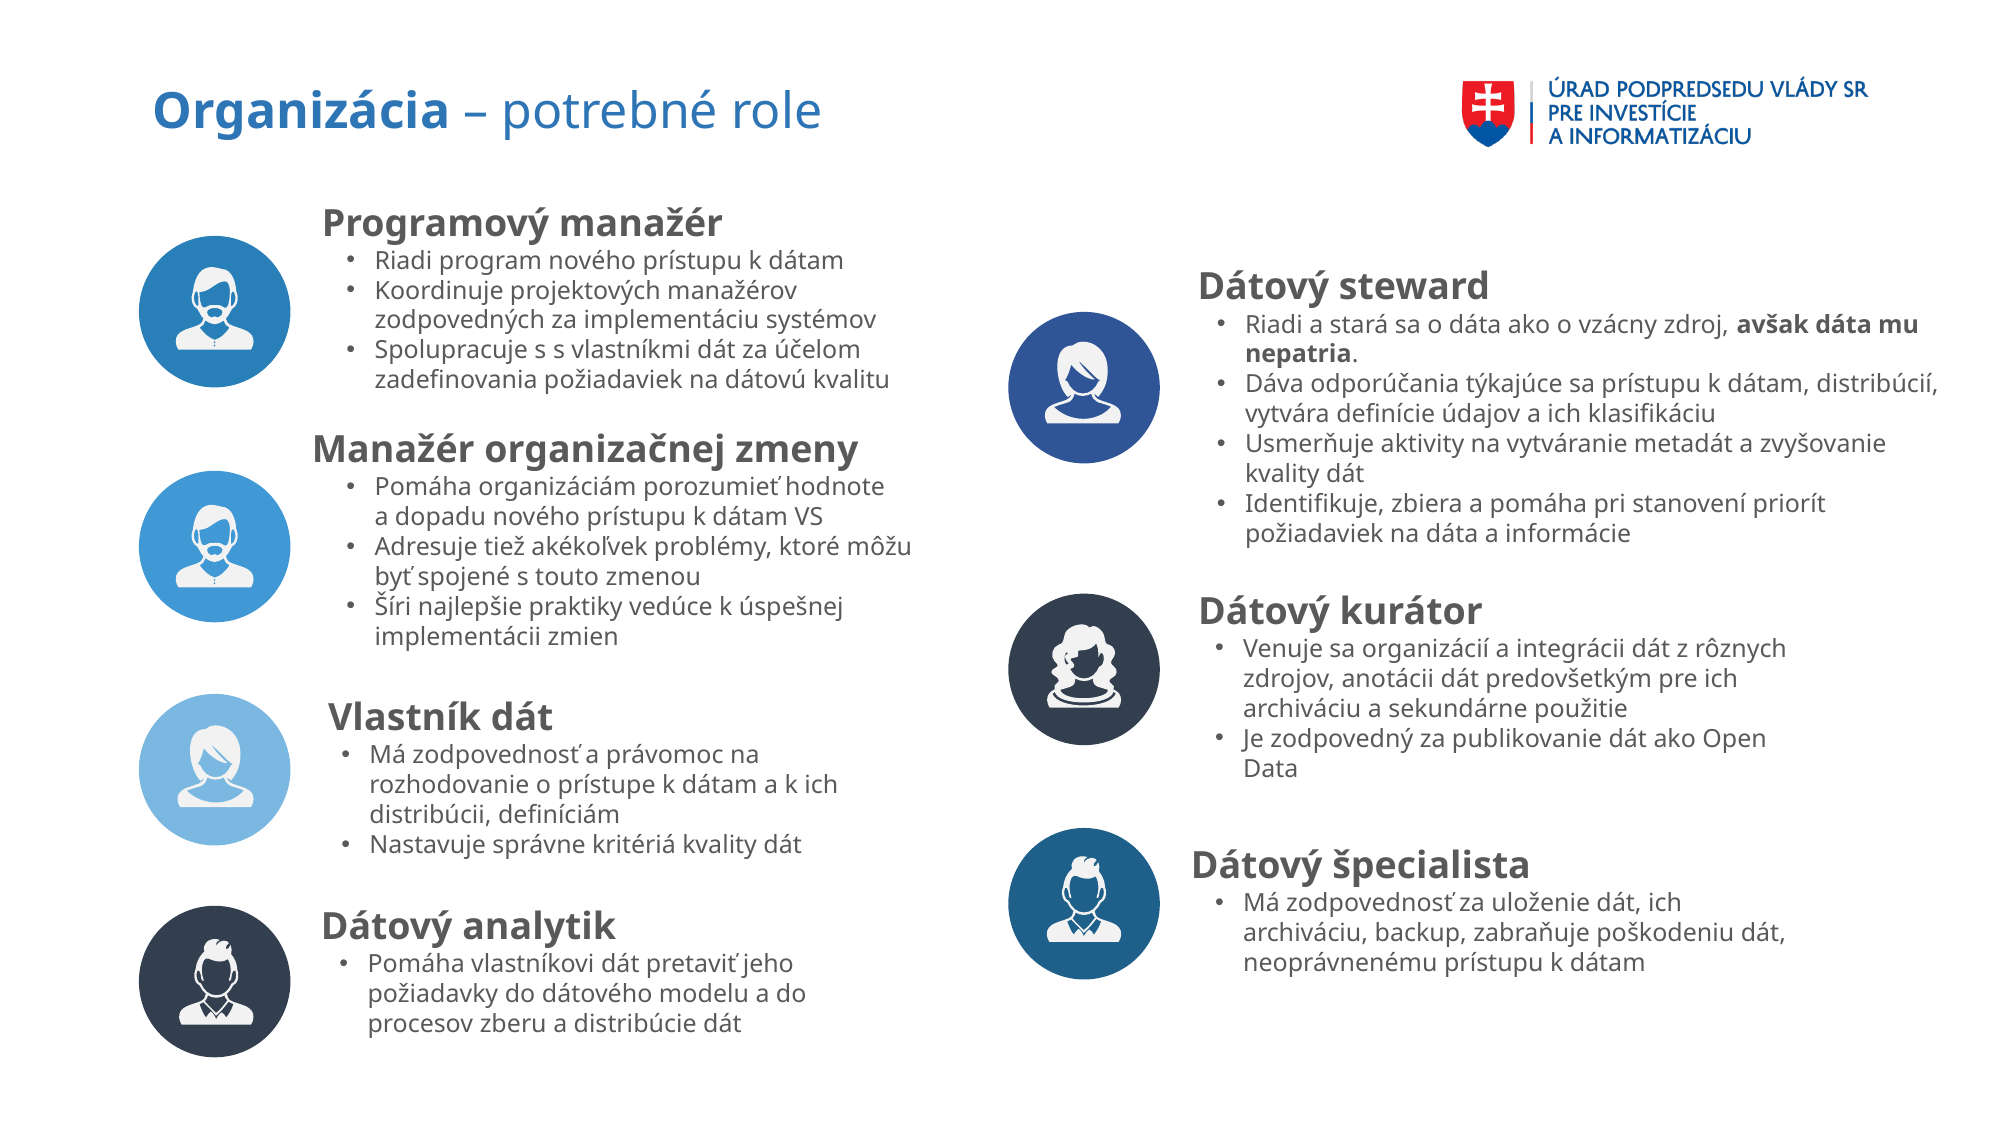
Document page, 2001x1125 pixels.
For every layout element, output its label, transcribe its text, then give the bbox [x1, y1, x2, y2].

text_box [138, 235, 291, 388]
text_box [177, 725, 254, 808]
text_box [1047, 624, 1122, 708]
text_box Manažér organizačnej zmeny [297, 417, 874, 478]
text_box [1046, 856, 1122, 942]
text_box Má zodpovednosť a právomoc na rozhodovanie o prístupe k dátam a k ich distribúcii, definíciám Nastavuje správne kritériá kvality dát [326, 731, 932, 867]
text_box [138, 470, 291, 623]
text_box [1008, 827, 1160, 980]
text_box Pomáha vlastníkovi dát pretaviť jeho požiadavky do dátového modelu a do procesov zberu a distribúcie dát [324, 940, 930, 1045]
text_box Dátový kurátor [1183, 579, 1508, 639]
text_box [138, 905, 291, 1058]
text_box Dátový špecialista [1176, 833, 1556, 894]
text_box [175, 267, 254, 350]
text_box Pomáha organizáciám porozumieť hodnote a dopadu nového prístupu k dátam VS Adresuje tiež akékoľvek problémy, ktoré môžu byť spojené s touto zmenou Šíri najlepšie praktiky vedúce k úspešnej implementácii zmien [331, 463, 937, 658]
text_box Riadi a stará sa o dáta ako o vzácny zdroj, avšak dáta mu nepatria. Dáva odporúčania týkajúce sa prístupu k dátam, distribúcií, vytvára definície údajov a ich klasifikáciu Usmerňuje aktivity na vytváranie metadát a zvyšovanie kvality dát Identifikuje, zbiera a pomáha pri stanovení priorít požiadaviek na dáta a informácie [1202, 300, 1975, 555]
text_box Programový manažér [307, 191, 739, 251]
text_box Má zodpovednosť za uloženie dát, ich archiváciu, backup, zabraňuje poškodeniu dát, neoprávnenému prístupu k dátam [1200, 879, 1805, 985]
text_box Dátový steward [1182, 255, 1515, 315]
text_box [179, 939, 254, 1025]
text_box [1008, 311, 1160, 464]
text_box Venuje sa organizácií a integrácii dát z rôznych zdrojov, anotácii dát predovšetkým pre ich archiváciu a sekundárne použitie Je zodpovedný za publikovanie dát ako Open Data [1200, 624, 1805, 790]
text_box Dátový analytik [306, 894, 632, 955]
title Organizácia – potrebné role [137, 70, 1323, 154]
text_box Riadi program nového prístupu k dátam Koordinuje projektových manažérov zodpovedných za implementáciu systémov Spolupracuje s s vlastníkmi dát za účelom zadefinovania požiadaviek na dátovú kvalitu [331, 236, 937, 402]
text_box Vlastník dát [313, 686, 569, 746]
text_box [175, 504, 254, 588]
text_box [1044, 341, 1121, 424]
picture [1412, 30, 1918, 194]
text_box [1008, 593, 1160, 746]
text_box [138, 693, 291, 846]
